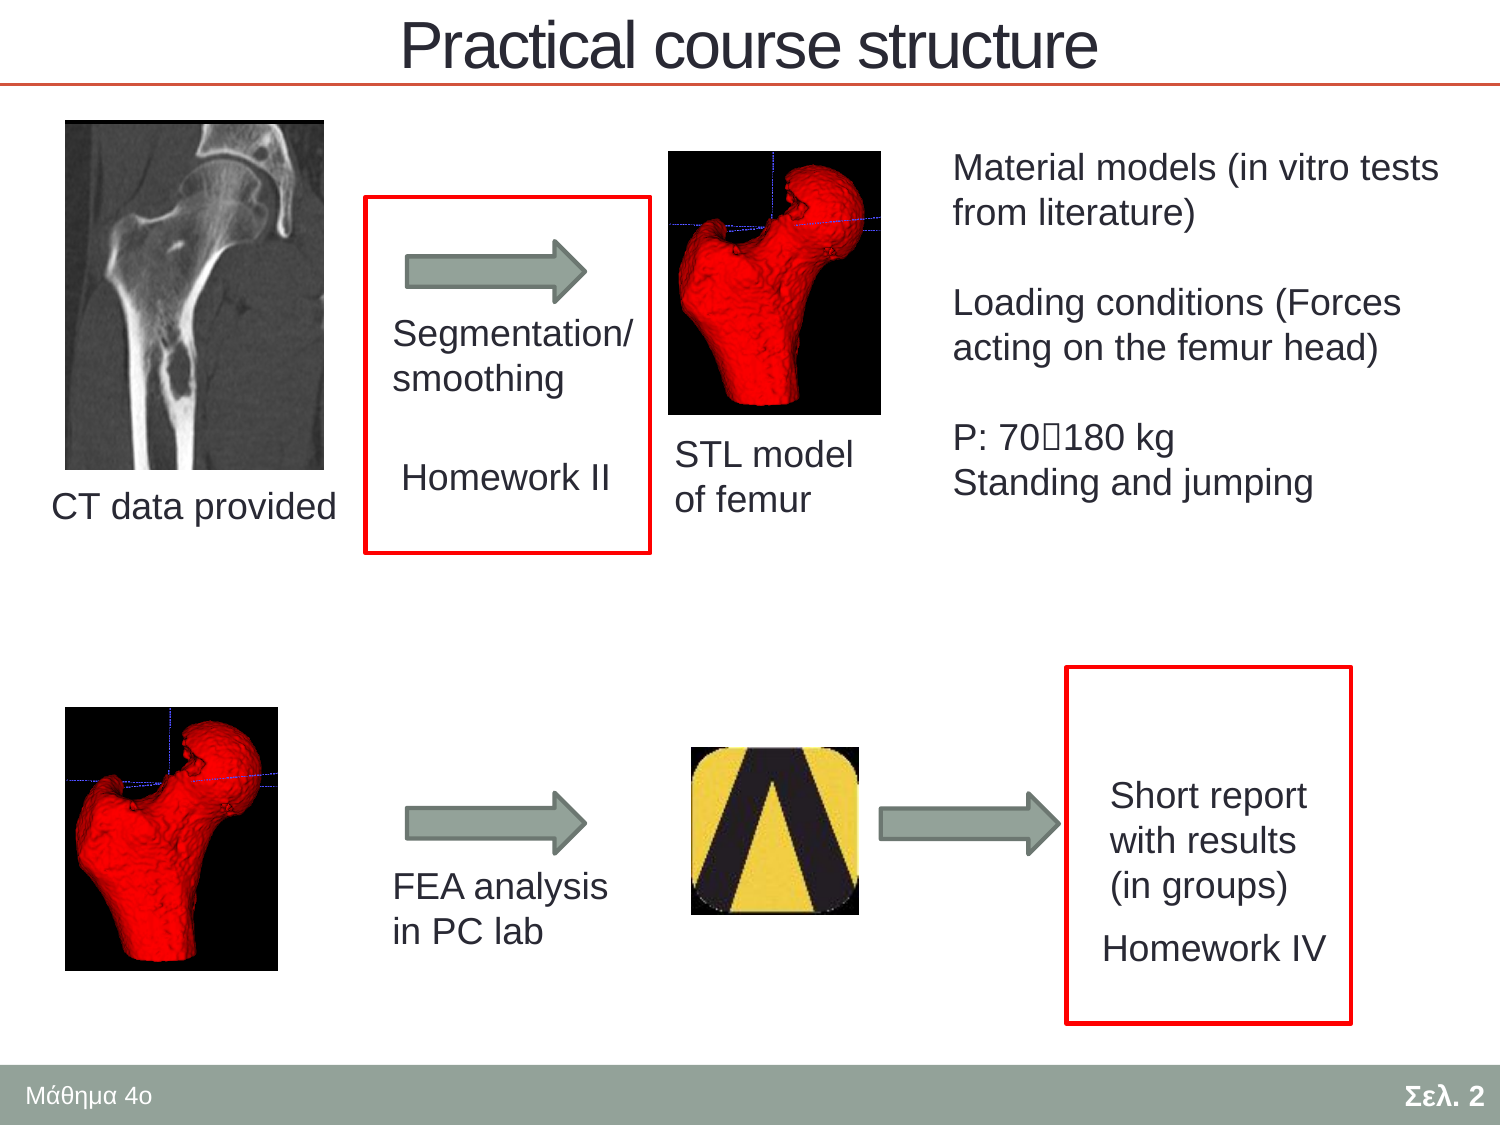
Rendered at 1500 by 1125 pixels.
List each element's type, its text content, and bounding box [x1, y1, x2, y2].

picture [64, 120, 324, 470]
slide_number Σελ. 2 [1250, 1068, 1500, 1122]
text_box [365, 196, 651, 554]
title Practical course structure [0, 0, 1500, 85]
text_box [880, 763, 1063, 916]
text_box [1066, 666, 1352, 1024]
text_box Material models (in vitro tests from literature) Loading conditions (Forces acting on the femur head) P: 70180 kg Standing and jumping [938, 135, 1455, 511]
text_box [375, 151, 881, 529]
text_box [64, 707, 859, 972]
text_box CT data provided [36, 475, 353, 535]
